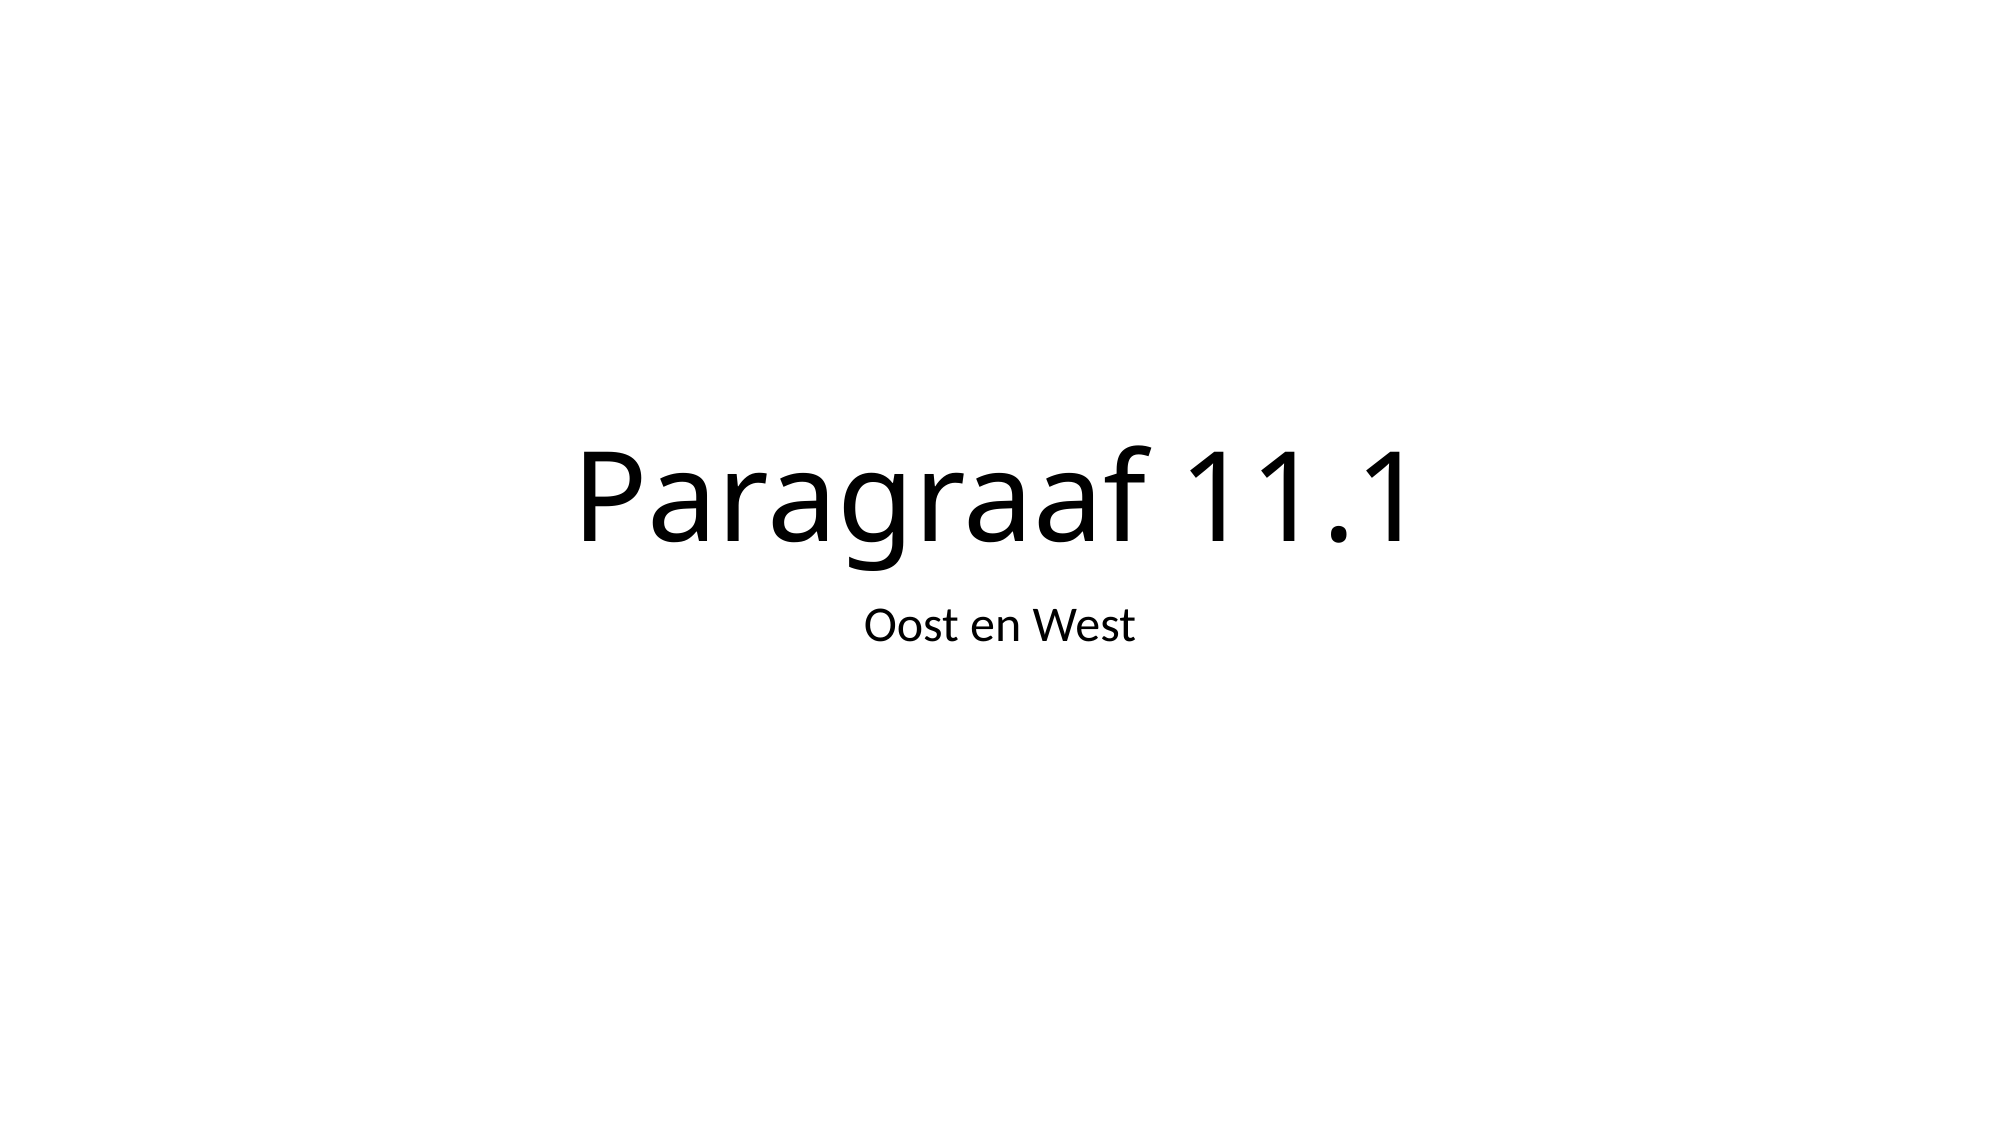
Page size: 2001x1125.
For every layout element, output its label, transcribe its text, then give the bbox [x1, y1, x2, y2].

title Paragraaf 11.1 [249, 184, 1750, 576]
subtitle Oost en West [249, 590, 1750, 863]
